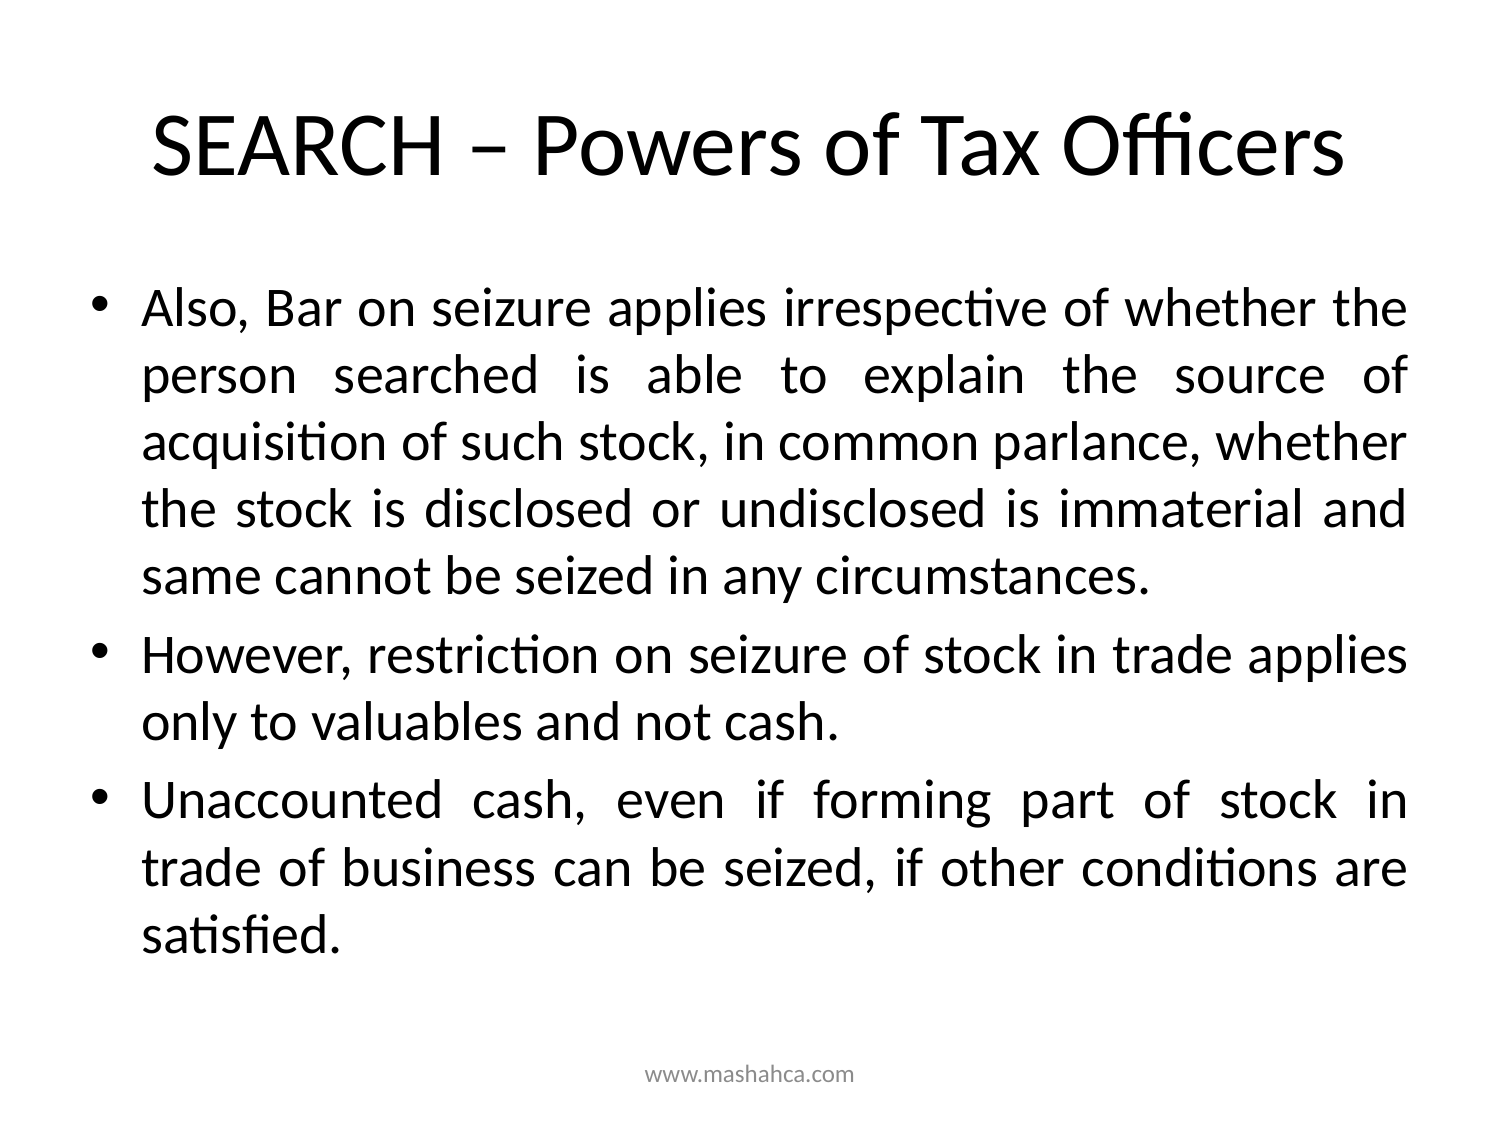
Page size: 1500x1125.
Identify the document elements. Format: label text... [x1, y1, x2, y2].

footer www.mashahca.com [512, 1042, 988, 1103]
list Also, Bar on seizure applies irrespective of whether the person searched is able to explain the source of acquisition of such stock, in common parlance, whether the stock is disclosed or undisclosed is immaterial and same cannot be seized in any circumstances. However, restriction on seizure of stock in trade applies only to valuables and not cash. Unaccounted cash, even if forming part of stock in trade of business can be seized, if other conditions are satisfied. [75, 262, 1425, 1005]
title SEARCH – Powers of Tax Officers [75, 45, 1425, 233]
